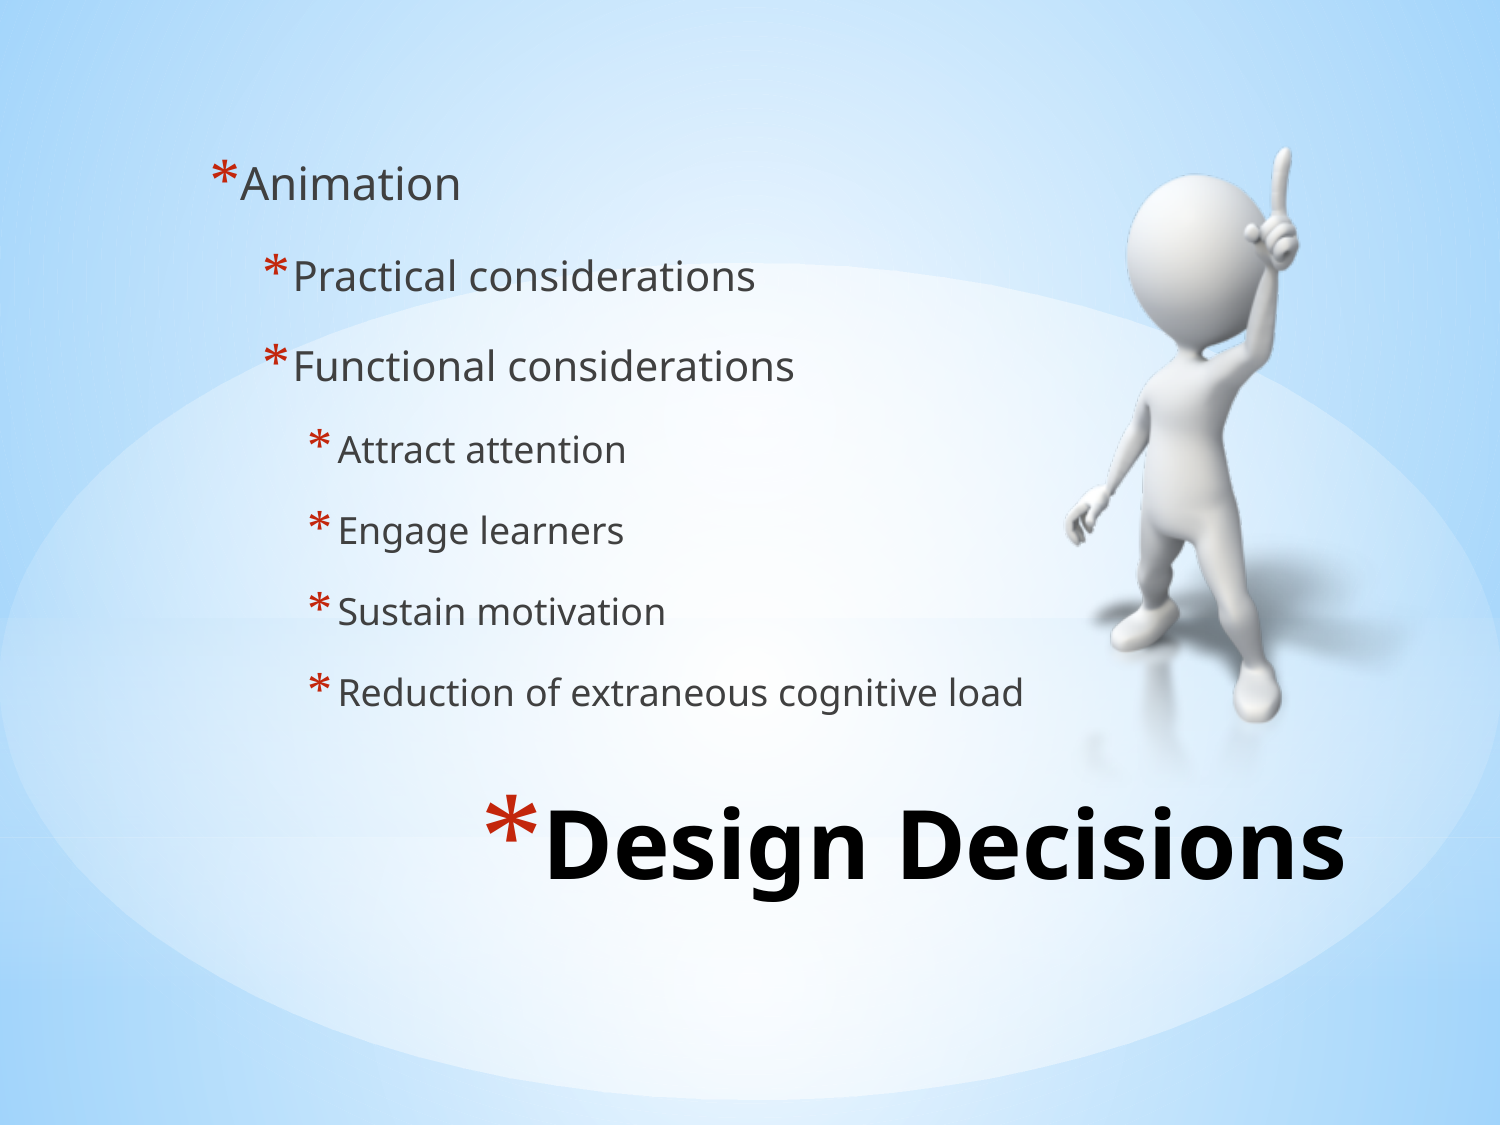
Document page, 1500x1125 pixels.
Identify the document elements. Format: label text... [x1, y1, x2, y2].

picture [992, 119, 1453, 789]
list Animation Practical considerations Functional considerations Attract attention Engage learners Sustain motivation Reduction of extraneous cognitive load [187, 120, 989, 755]
title Design Decisions [294, 775, 1363, 964]
